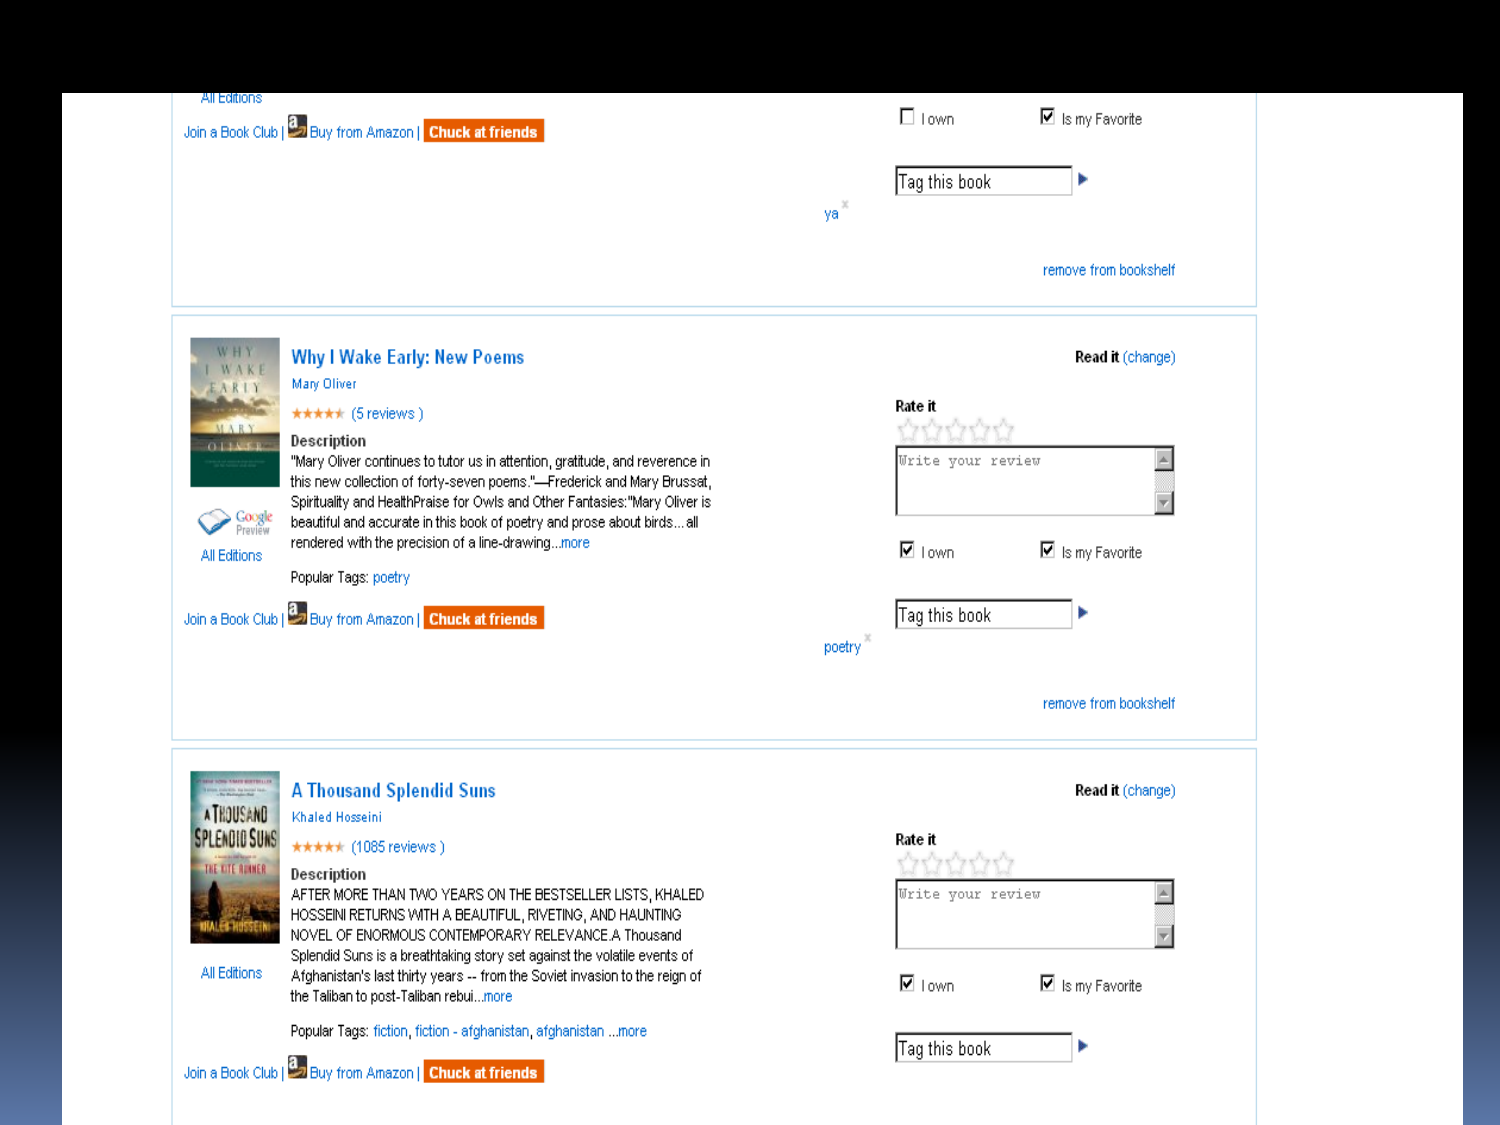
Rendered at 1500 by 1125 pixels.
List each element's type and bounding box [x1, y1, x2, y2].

picture [62, 93, 1463, 1125]
